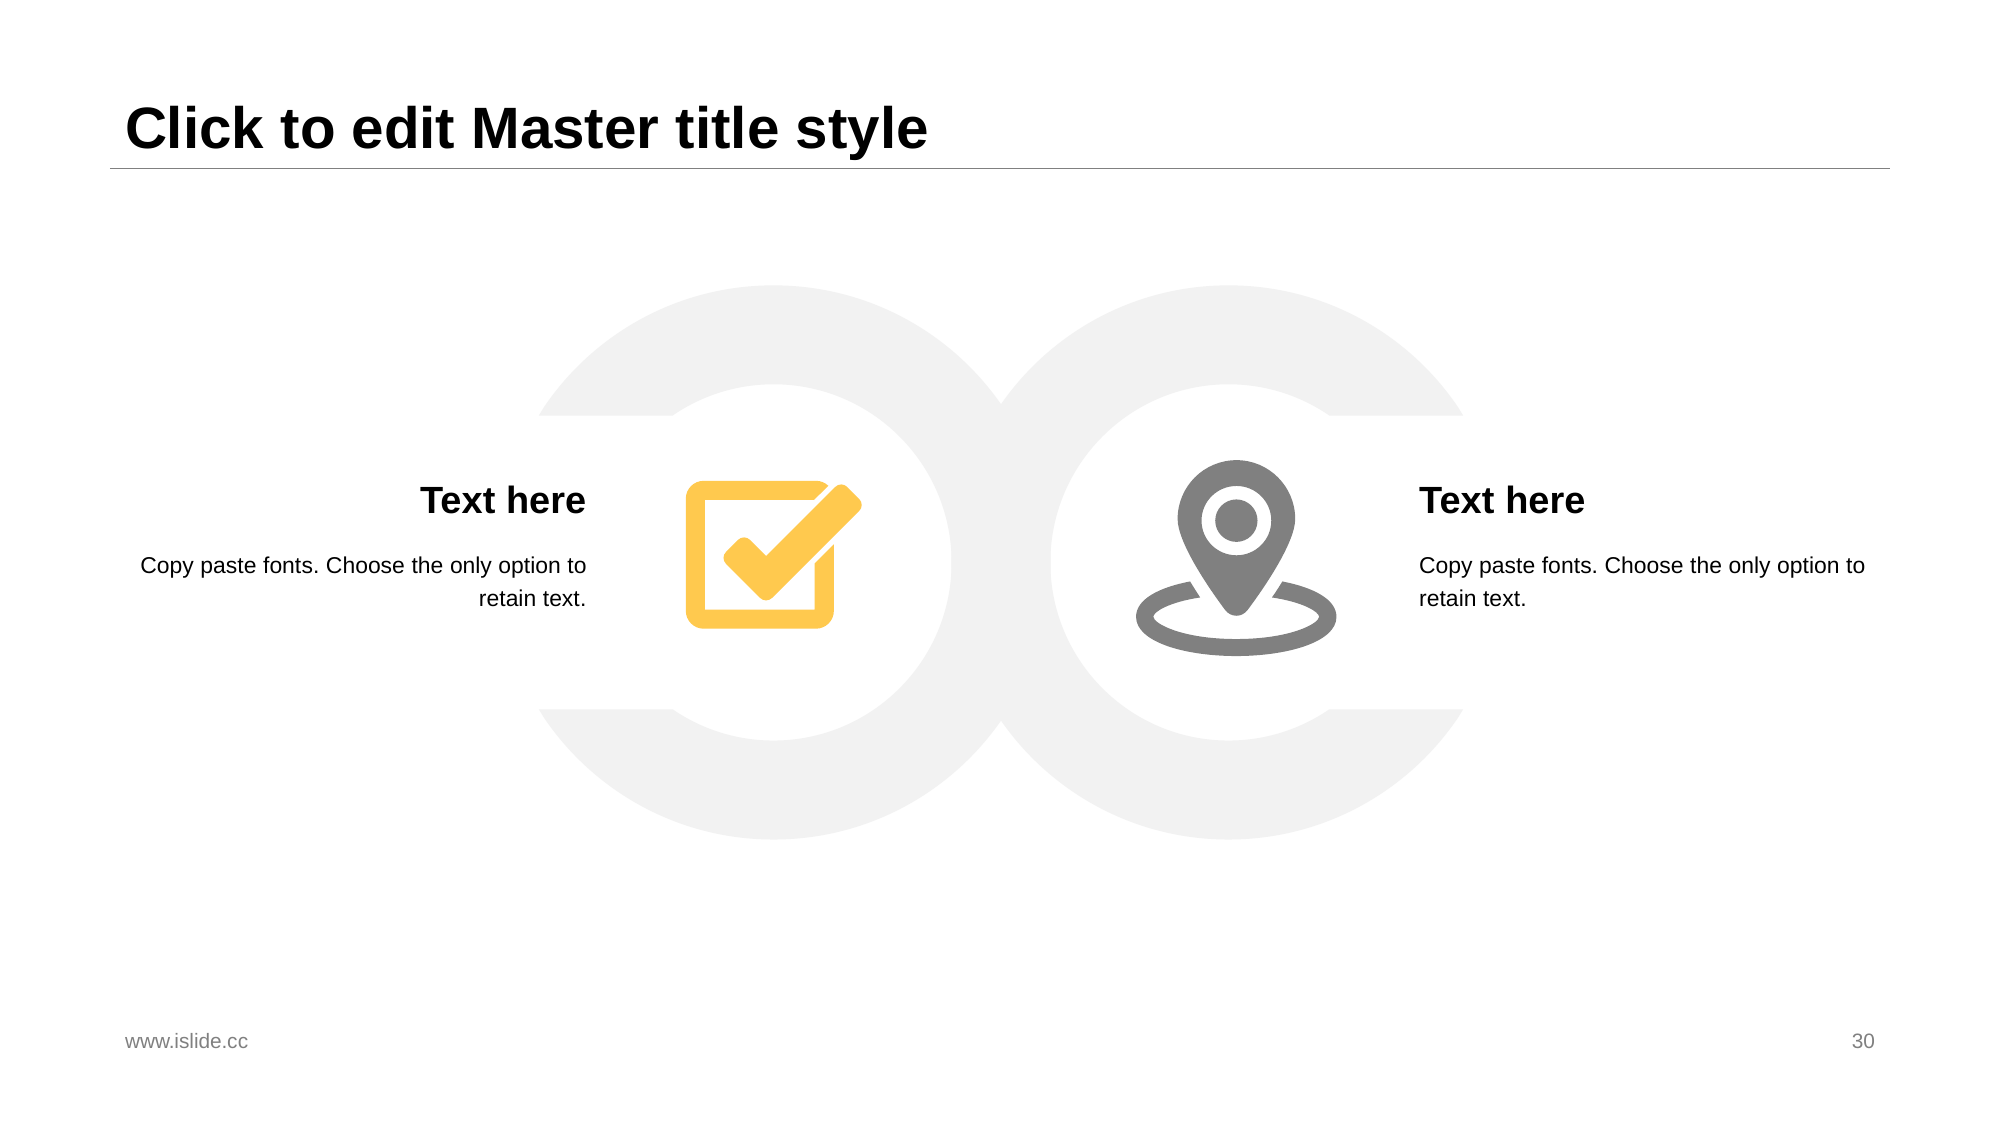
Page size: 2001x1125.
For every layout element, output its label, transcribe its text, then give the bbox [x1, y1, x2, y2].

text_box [109, 285, 1891, 840]
slide_number 30 [1412, 1023, 1890, 1058]
footer www.islide.cc [109, 1023, 790, 1058]
title Click to edit Master title style [109, 0, 1890, 169]
